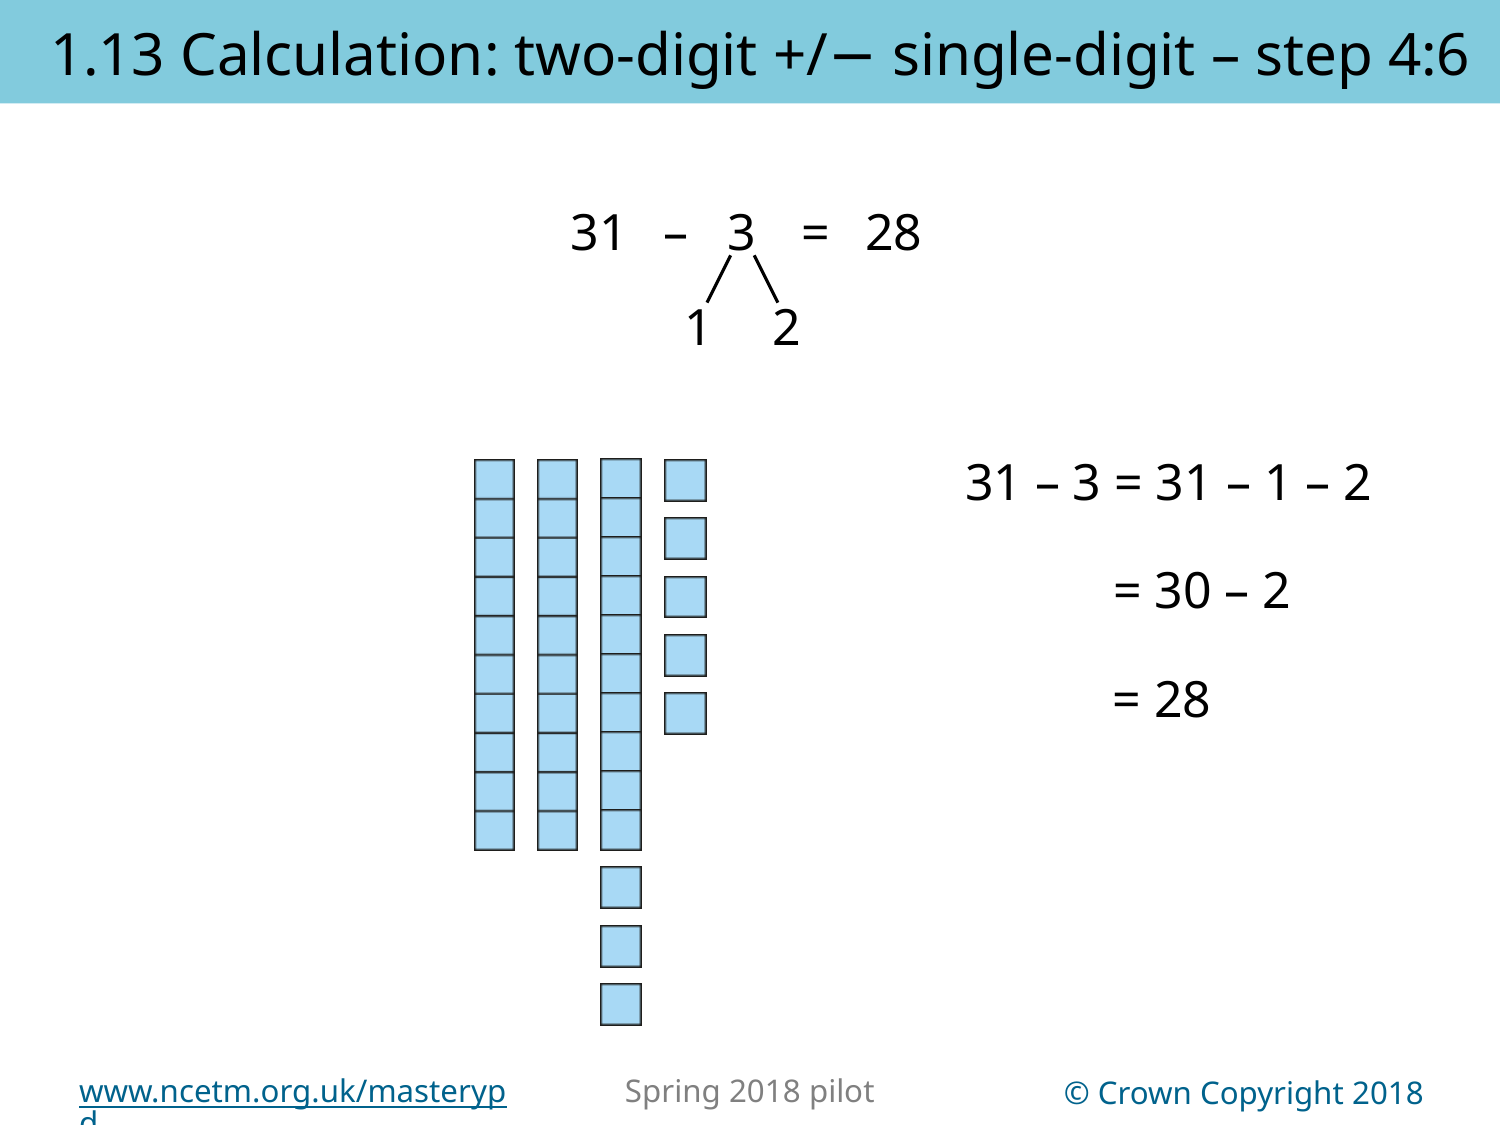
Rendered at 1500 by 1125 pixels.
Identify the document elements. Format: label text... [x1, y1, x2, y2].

text_box 1 [657, 288, 741, 364]
picture [664, 634, 707, 677]
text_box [706, 255, 731, 303]
picture [664, 575, 707, 619]
text_box = 28 [1097, 659, 1227, 735]
text_box 2 [749, 288, 825, 364]
picture [664, 692, 707, 735]
list 1.13 Calculation: two-digit +/− single-digit – step 4:6 [0, 0, 1500, 104]
text_box 31 – 3 = 31 – 1 – 2 [949, 442, 1388, 518]
picture [599, 458, 643, 852]
picture [473, 459, 515, 852]
text_box = 30 – 2 [1098, 551, 1307, 627]
text_box – 3 [662, 193, 772, 269]
picture [536, 459, 578, 852]
text_box = [772, 193, 827, 269]
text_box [599, 857, 643, 1026]
text_box 28 [827, 193, 961, 269]
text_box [753, 255, 779, 303]
picture [664, 517, 707, 560]
picture [664, 459, 707, 502]
text_box 31 [555, 193, 662, 269]
